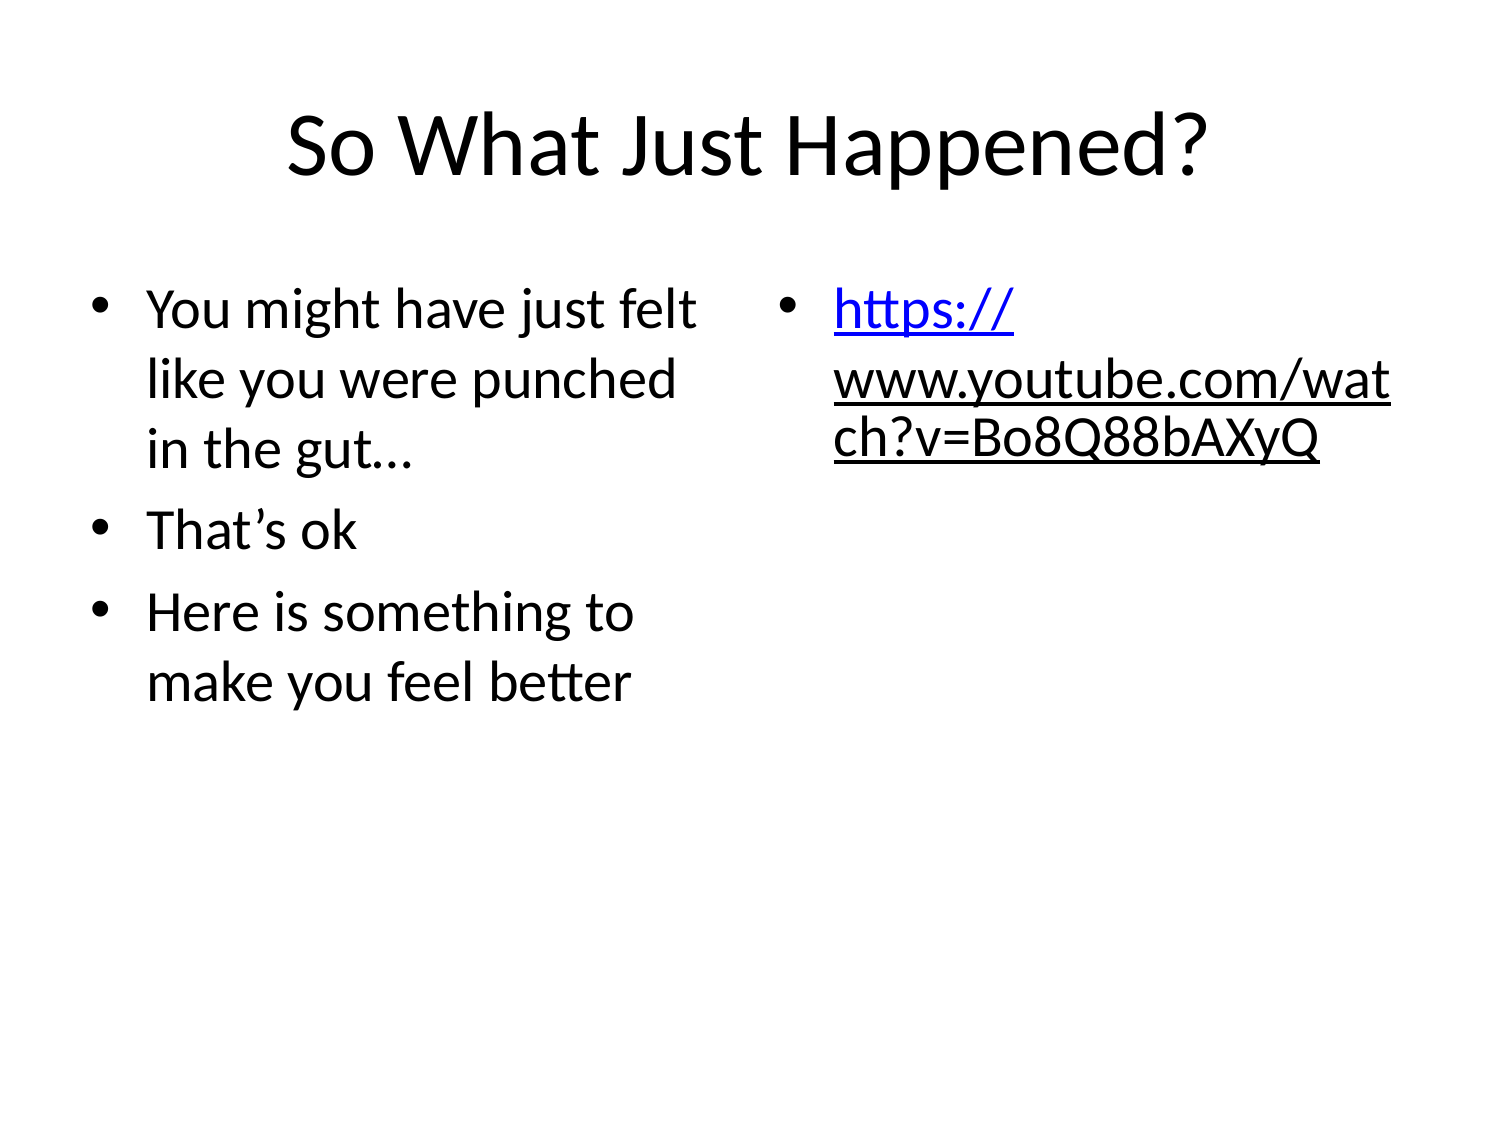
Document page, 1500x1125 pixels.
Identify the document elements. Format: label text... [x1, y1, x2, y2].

list You might have just felt like you were punched in the gut… That’s ok Here is something to make you feel better [75, 262, 738, 1005]
list https://www.youtube.com/watch?v=Bo8Q88bAXyQ [762, 262, 1425, 1005]
title So What Just Happened? [75, 45, 1425, 233]
